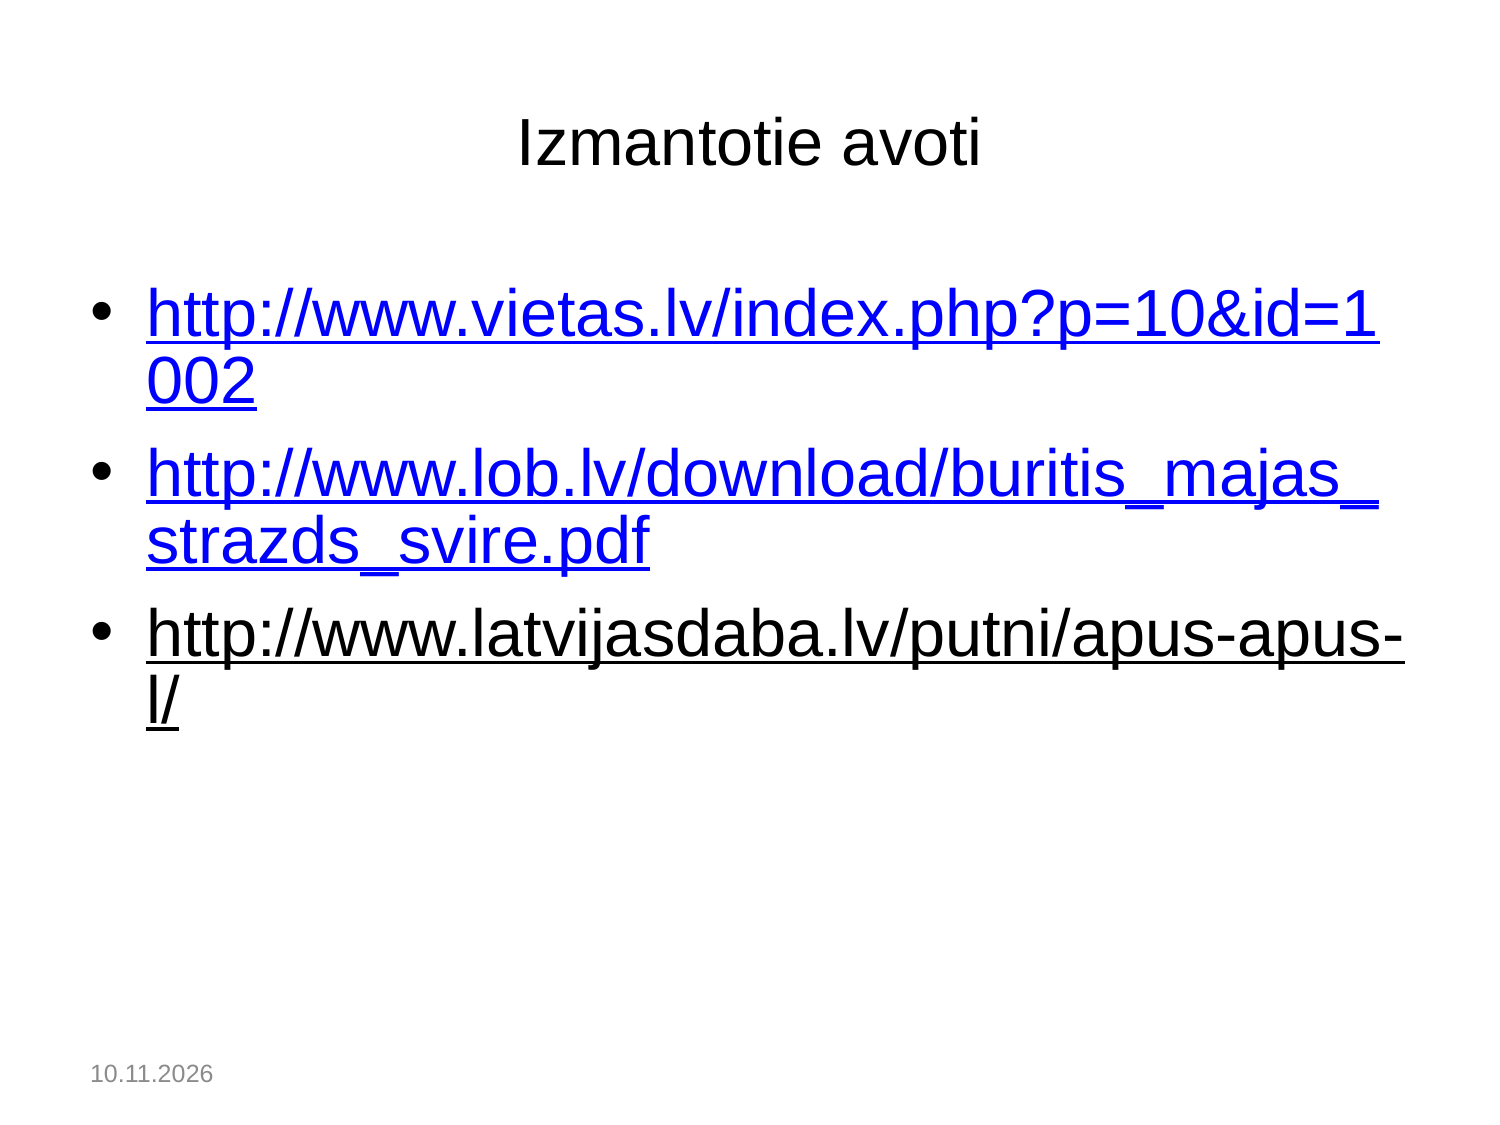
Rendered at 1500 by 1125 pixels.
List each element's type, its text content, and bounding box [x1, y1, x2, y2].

list http://www.vietas.lv/index.php?p=10&id=1002 http://www.lob.lv/download/buritis_majas_strazds_svire.pdf http://www.latvijasdaba.lv/putni/apus-apus-l/ [74, 262, 1426, 1006]
title Izmantotie avoti [74, 44, 1426, 233]
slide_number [75, 1042, 425, 1103]
